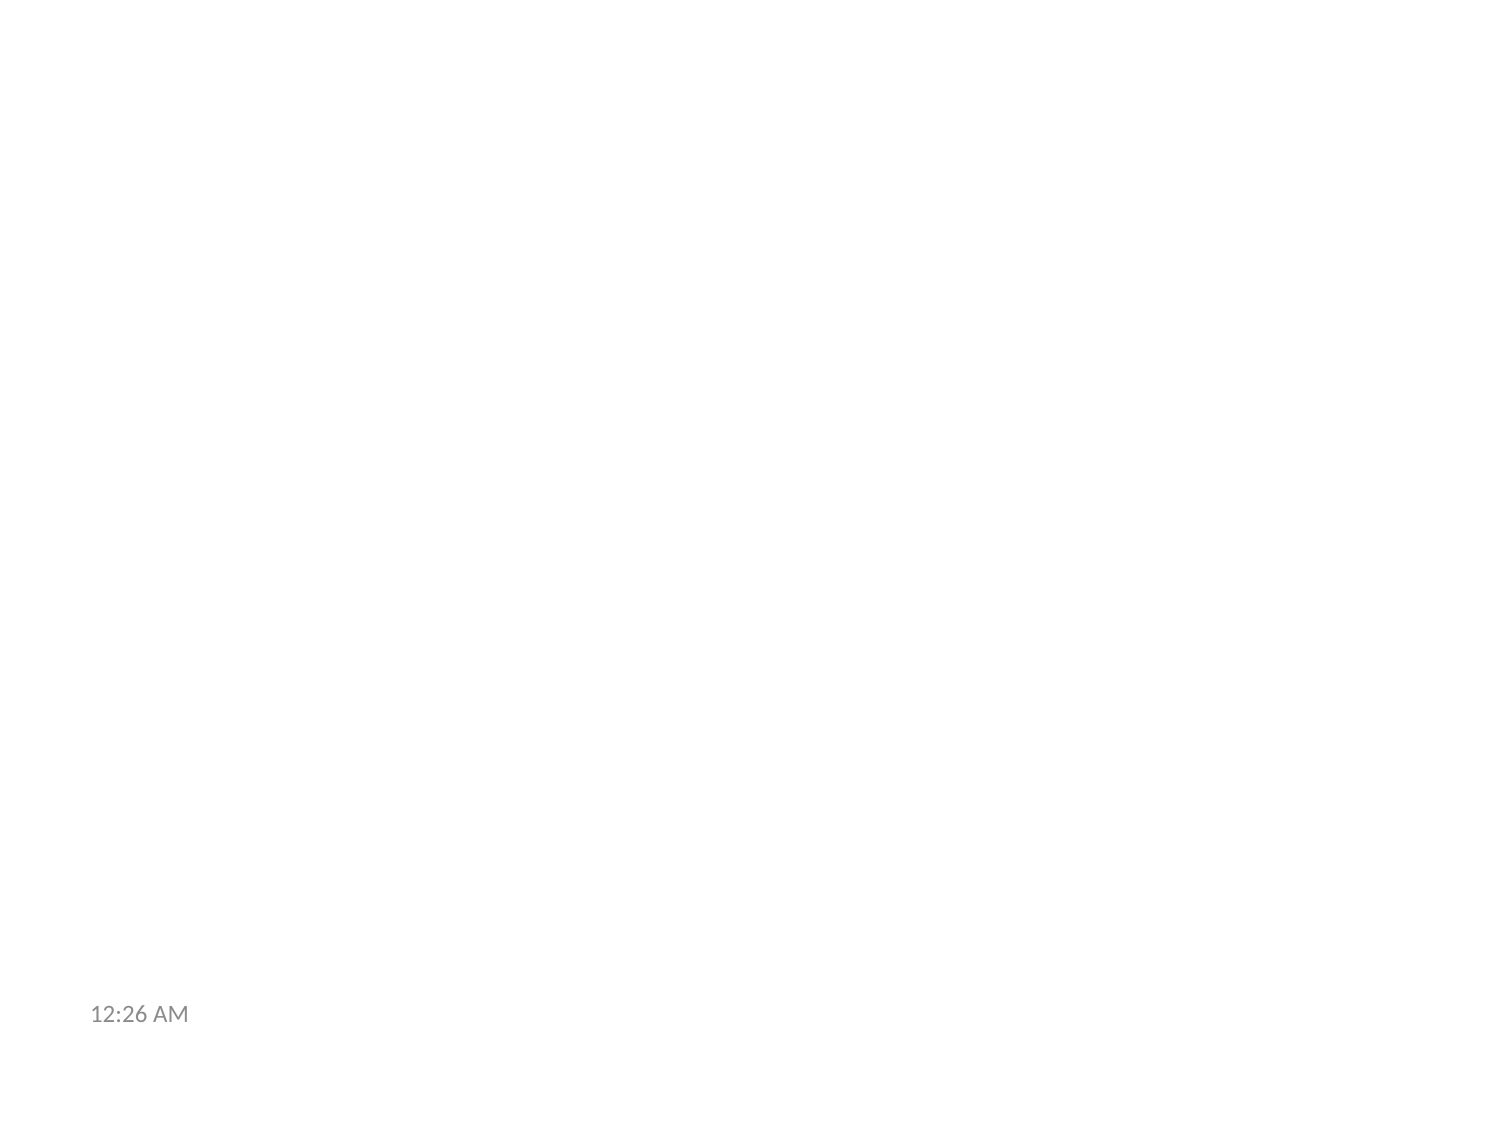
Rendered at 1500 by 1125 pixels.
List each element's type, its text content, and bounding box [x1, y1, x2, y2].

text_box 3:35 PM [75, 982, 425, 1043]
